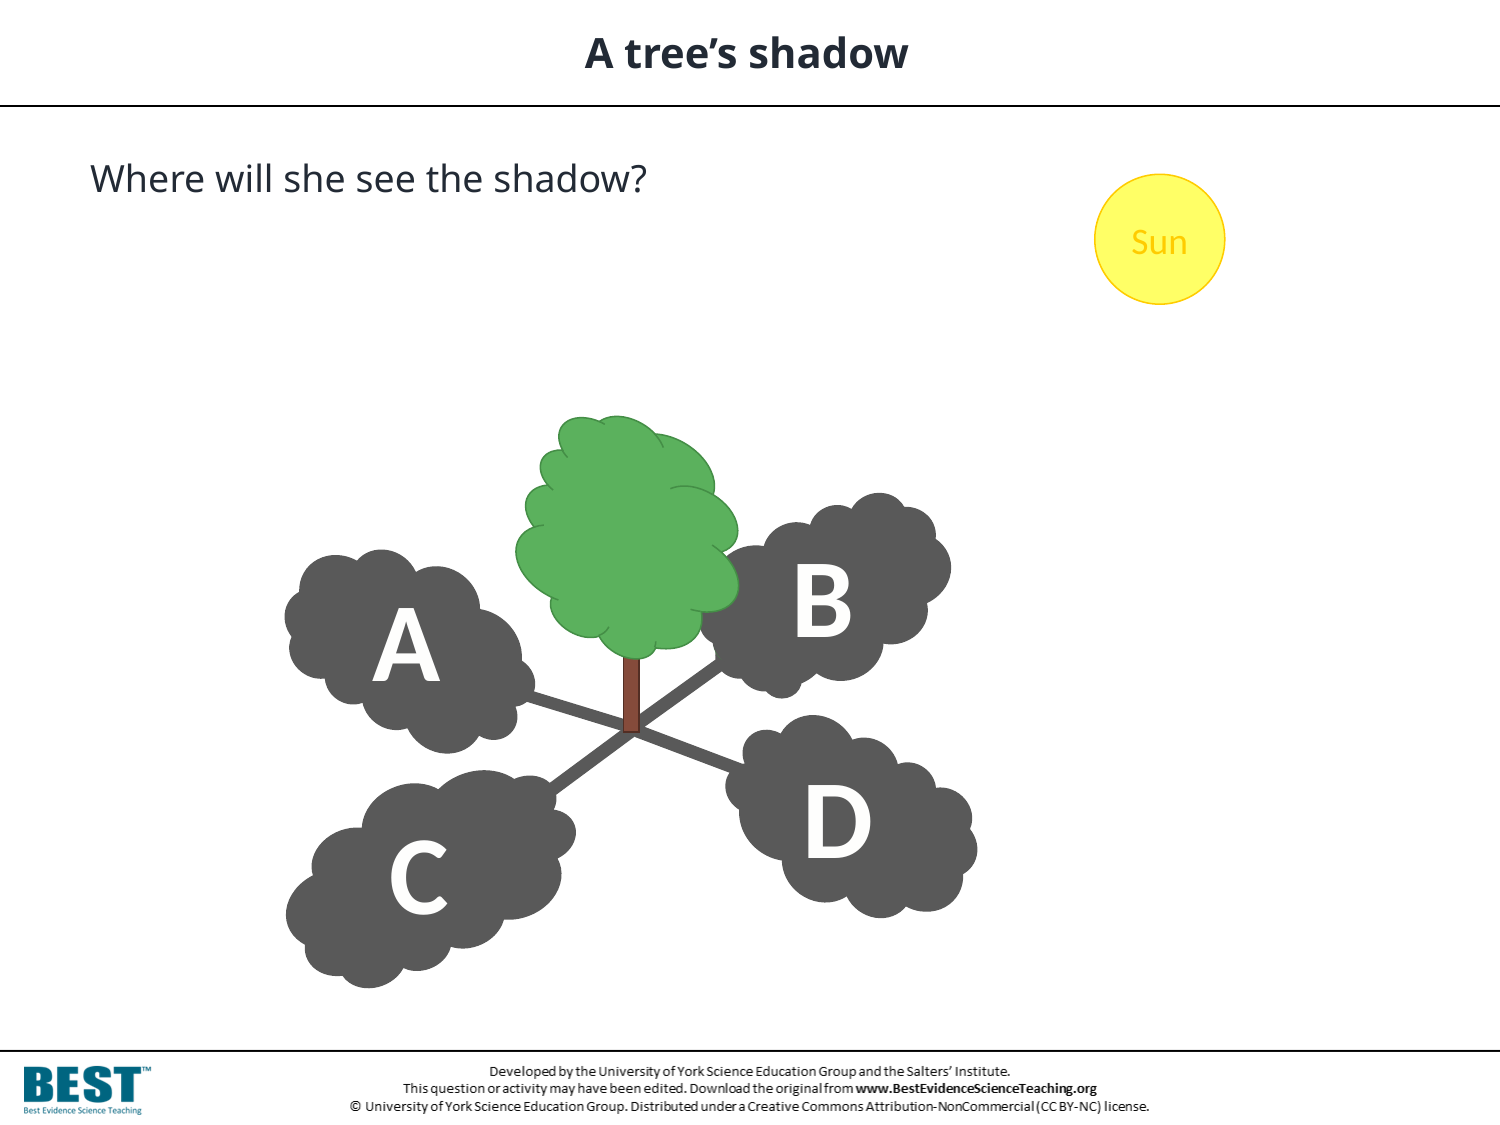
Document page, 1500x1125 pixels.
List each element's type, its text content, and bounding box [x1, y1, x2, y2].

text_box A tree’s shadow [23, 4, 1471, 99]
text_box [253, 174, 1225, 946]
picture [0, 105, 1500, 1125]
